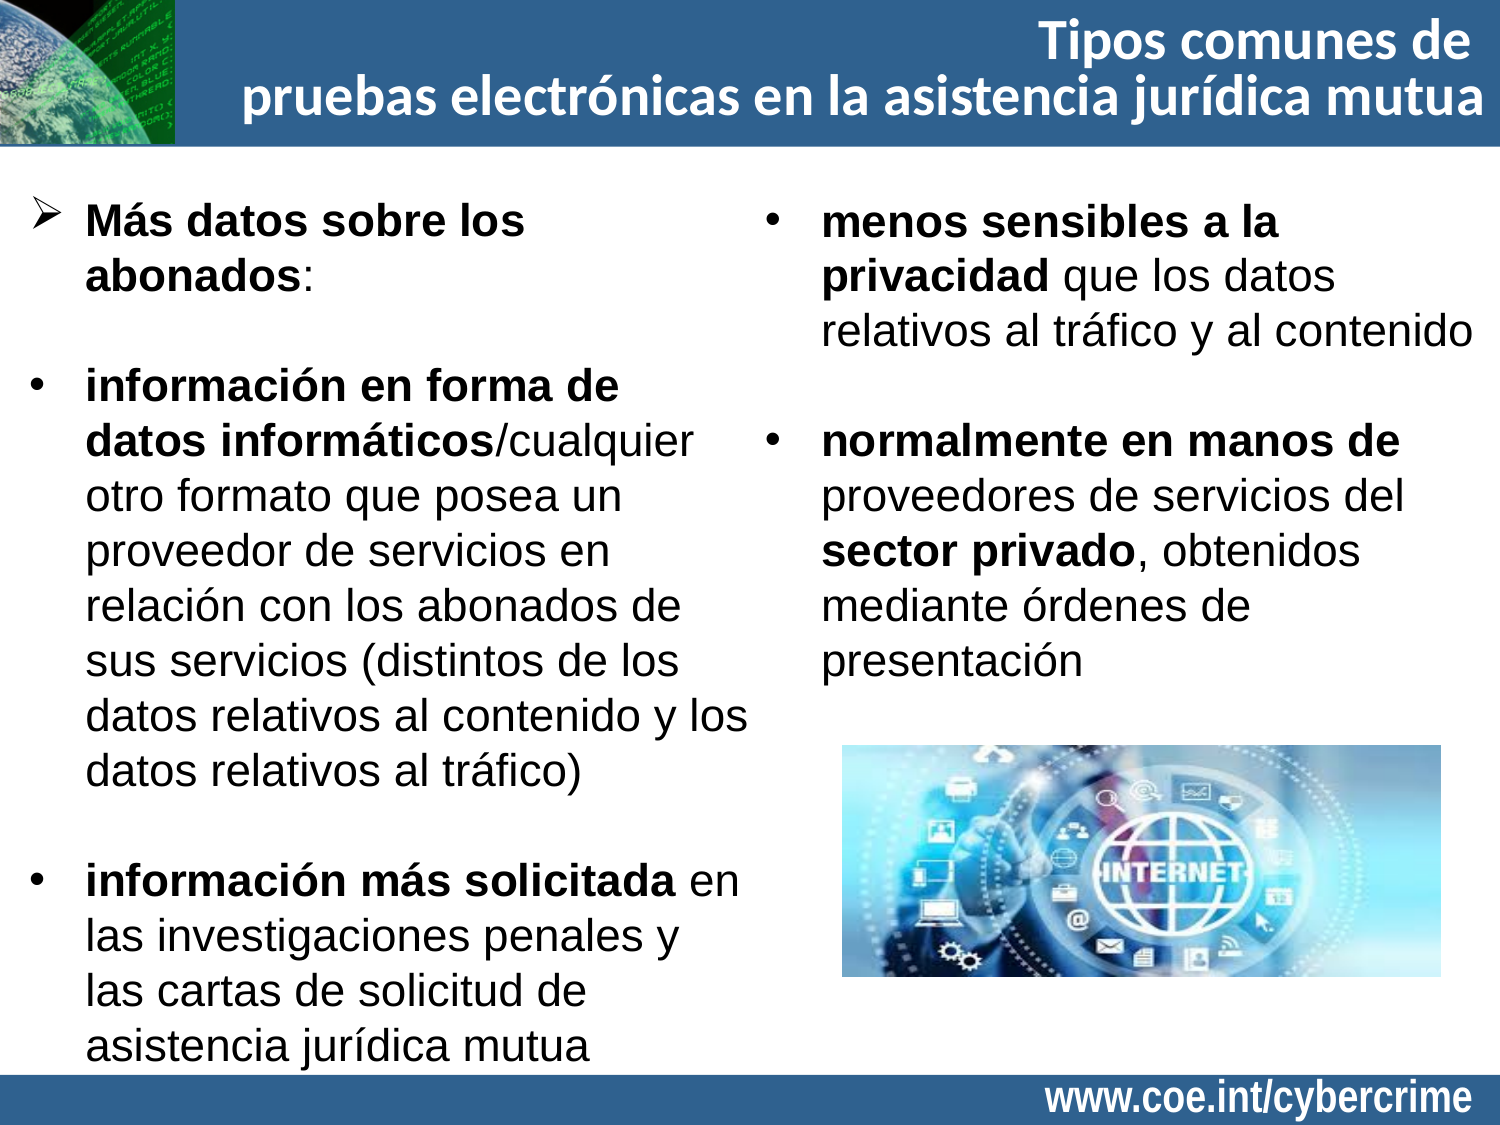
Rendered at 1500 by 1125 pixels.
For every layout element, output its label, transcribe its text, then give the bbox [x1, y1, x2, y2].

text_box menos sensibles a la privacidad que los datos relativos al tráfico y al contenido normalmente en manos de proveedores de servicios del sector privado, obtenidos mediante órdenes de presentación [765, 183, 1500, 738]
text_box www.coe.int/cybercrime [1030, 1059, 1500, 1125]
text_box Tipos comunes de pruebas electrónicas en la asistencia jurídica mutua [177, 0, 1500, 149]
picture [0, 0, 175, 144]
picture [841, 745, 1441, 977]
text_box [0, 1073, 1030, 1125]
text_box Más datos sobre los abonados: información en forma de datos informáticos/cualquier otro formato que posea un proveedor de servicios en relación con los abonados de sus servicios (distintos de los datos relativos al contenido y los datos relativos al tráfico) información más solicitada en las investigaciones penales y las cartas de solicitud de asistencia jurídica mutua [14, 183, 765, 1079]
